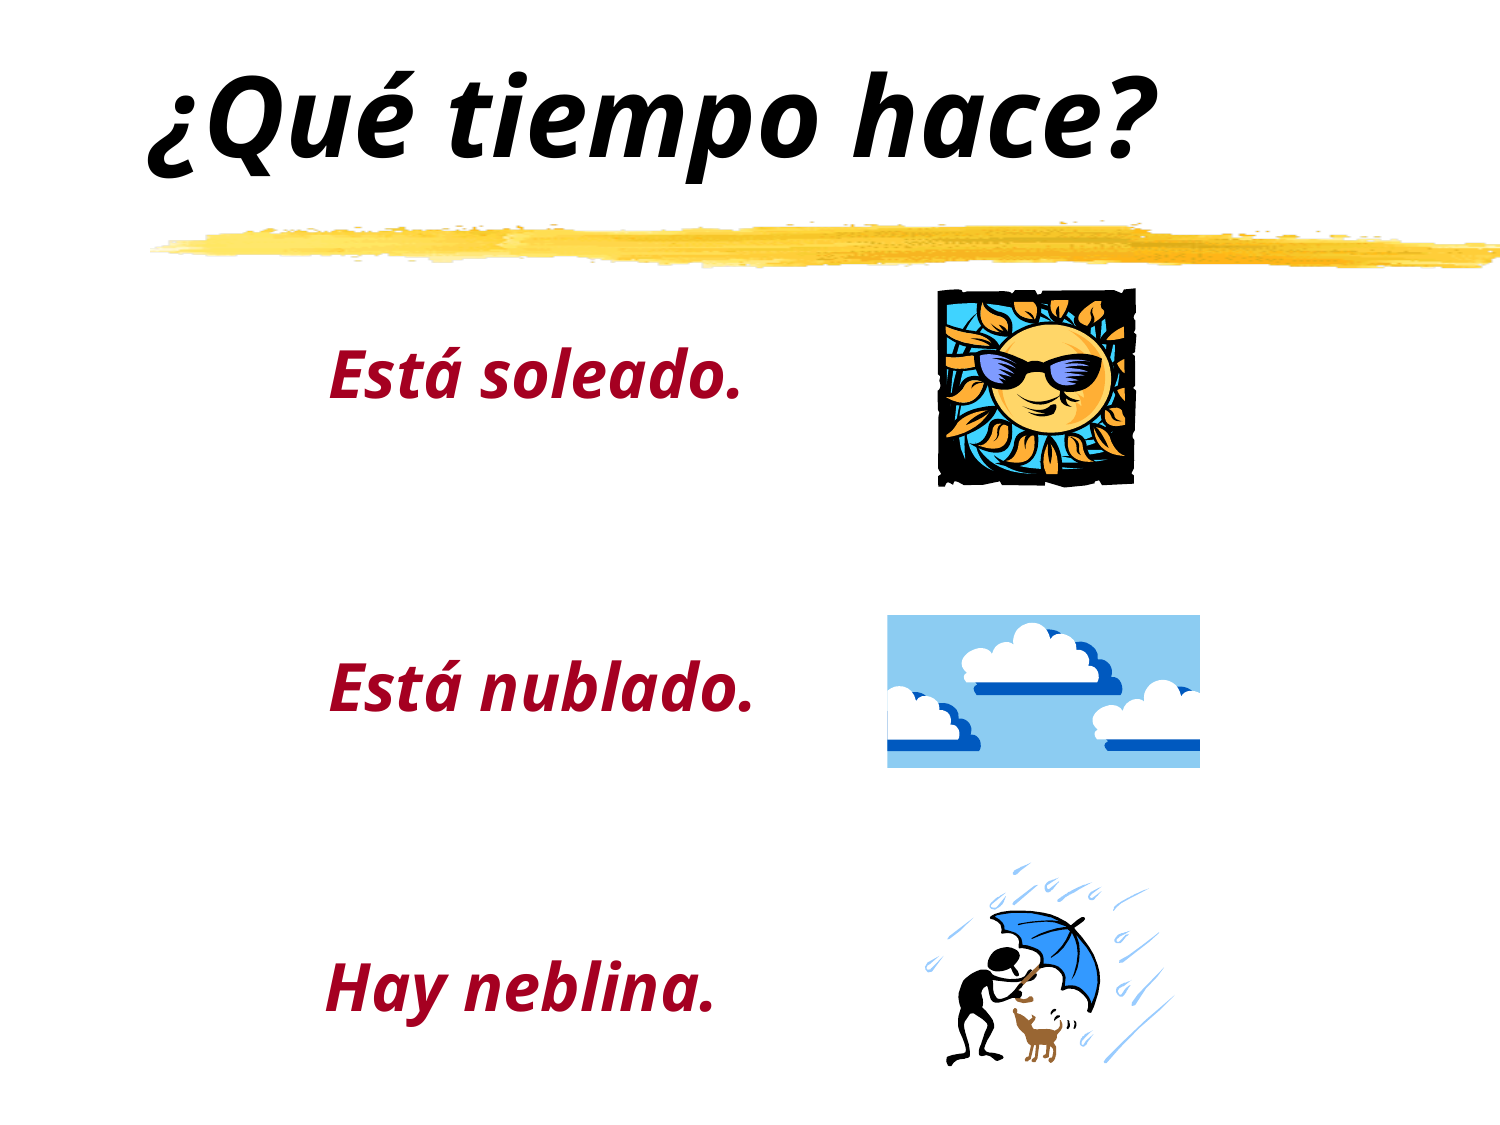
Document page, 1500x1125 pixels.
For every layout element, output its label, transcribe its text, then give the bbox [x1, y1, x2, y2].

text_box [273, 287, 1137, 488]
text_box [273, 862, 1176, 1067]
picture [150, 215, 1500, 279]
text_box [273, 612, 1201, 769]
text_box ¿Qué tiempo hace? [136, 37, 1171, 188]
